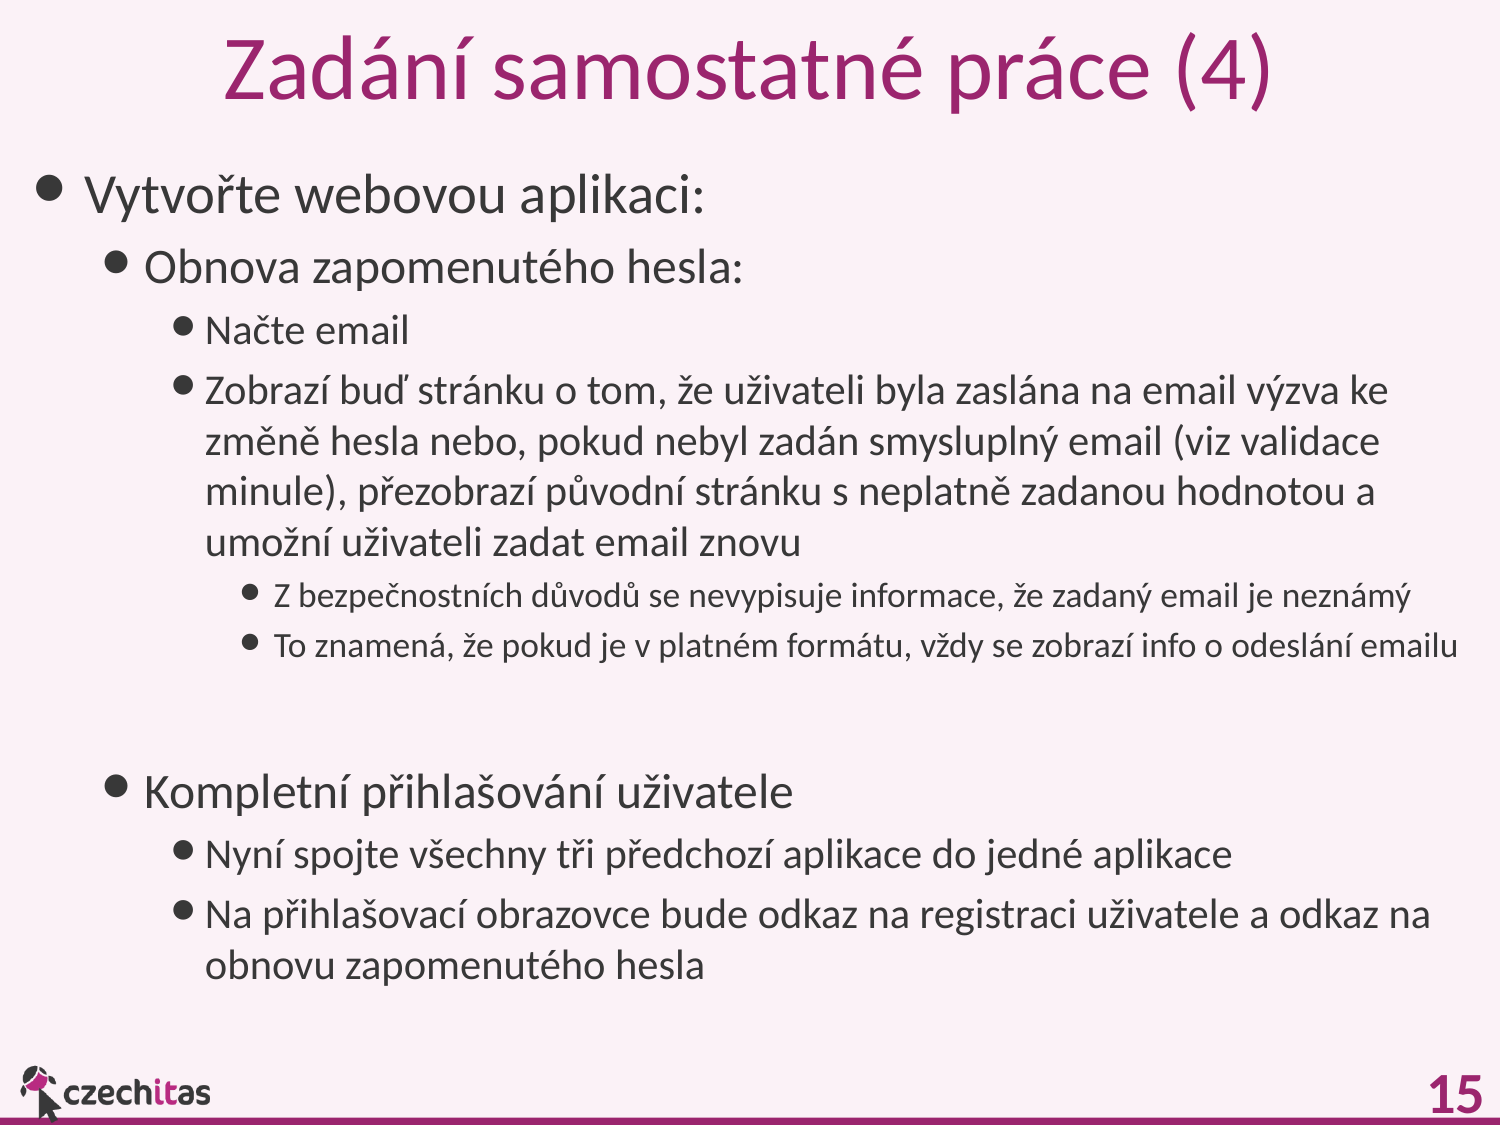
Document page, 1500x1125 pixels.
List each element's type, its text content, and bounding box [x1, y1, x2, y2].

picture [20, 1065, 210, 1123]
title Zadání samostatné práce (4) [75, 0, 1425, 126]
slide_number 15 [1149, 1062, 1500, 1118]
list Vytvořte webovou aplikaci: Obnova zapomenutého hesla: Načte email Zobrazí buď stránku o tom, že uživateli byla zaslána na email výzva ke změně hesla nebo, pokud nebyl zadán smysluplný email (viz validace minule), přezobrazí původní stránku s neplatně zadanou hodnotou a umožní uživateli zadat email znovu Z bezpečnostních důvodů se nevypisuje informace, že zadaný email je neznámý To znamená, že pokud je v platném formátu, vždy se zobrazí info o odeslání emailu Kompletní přihlašování uživatele Nyní spojte všechny tři předchozí aplikace do jedné aplikace Na přihlašovací obrazovce bude odkaz na registraci uživatele a odkaz na obnovu zapomenutého hesla [17, 149, 1483, 1047]
